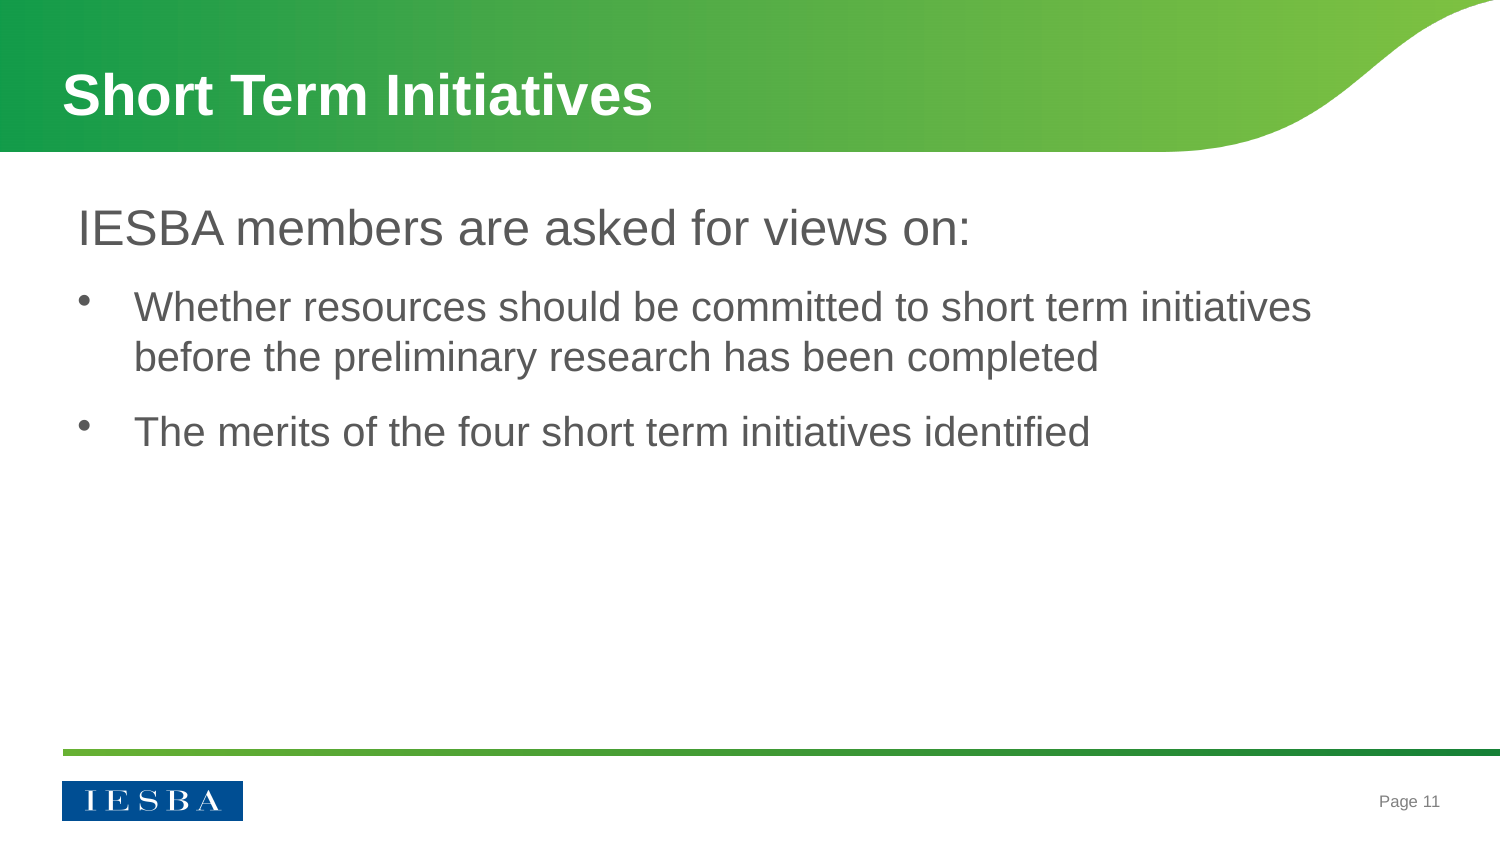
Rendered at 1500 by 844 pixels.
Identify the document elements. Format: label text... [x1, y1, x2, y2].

list IESBA members are asked for views on: Whether resources should be committed to short term initiatives before the preliminary research has been completed The merits of the four short term initiatives identified [62, 187, 1450, 694]
title Short Term Initiatives [62, 59, 1300, 125]
picture [0, 0, 1497, 152]
picture [62, 781, 243, 821]
